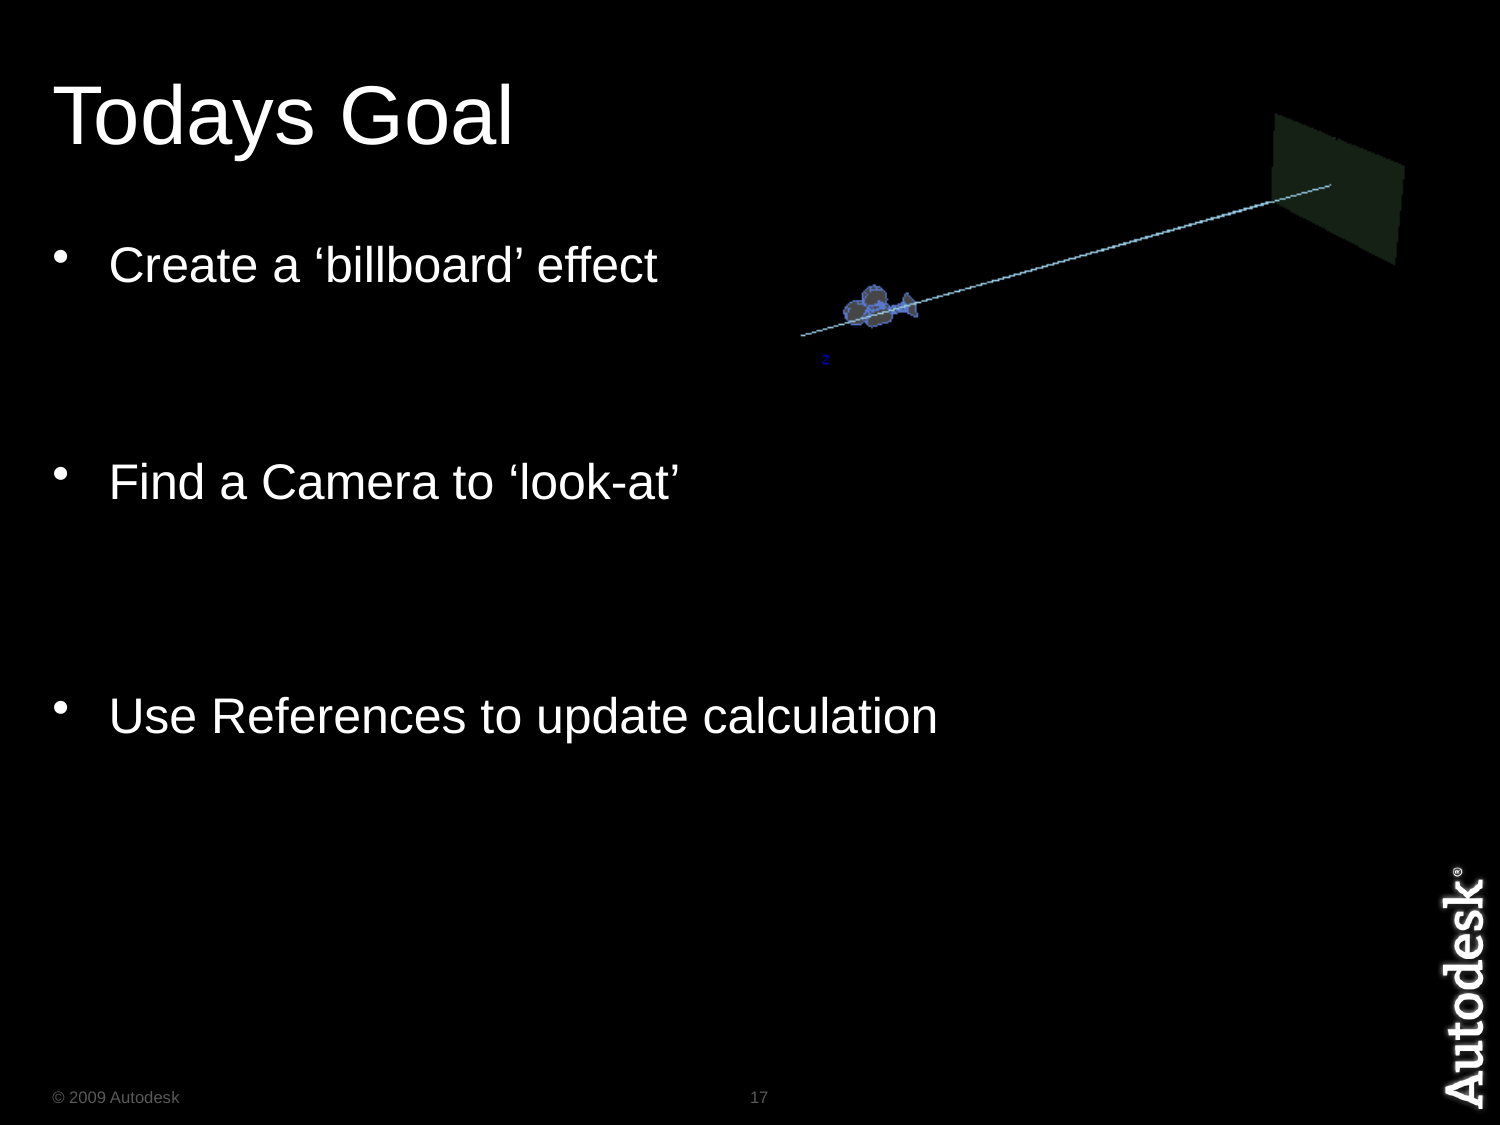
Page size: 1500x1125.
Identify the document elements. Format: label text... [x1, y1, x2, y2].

list Create a ‘billboard’ effect Find a Camera to ‘look-at’ Use References to update calculation [52, 231, 1401, 1073]
picture [787, 0, 1500, 1125]
title Todays Goal [52, 22, 1401, 211]
